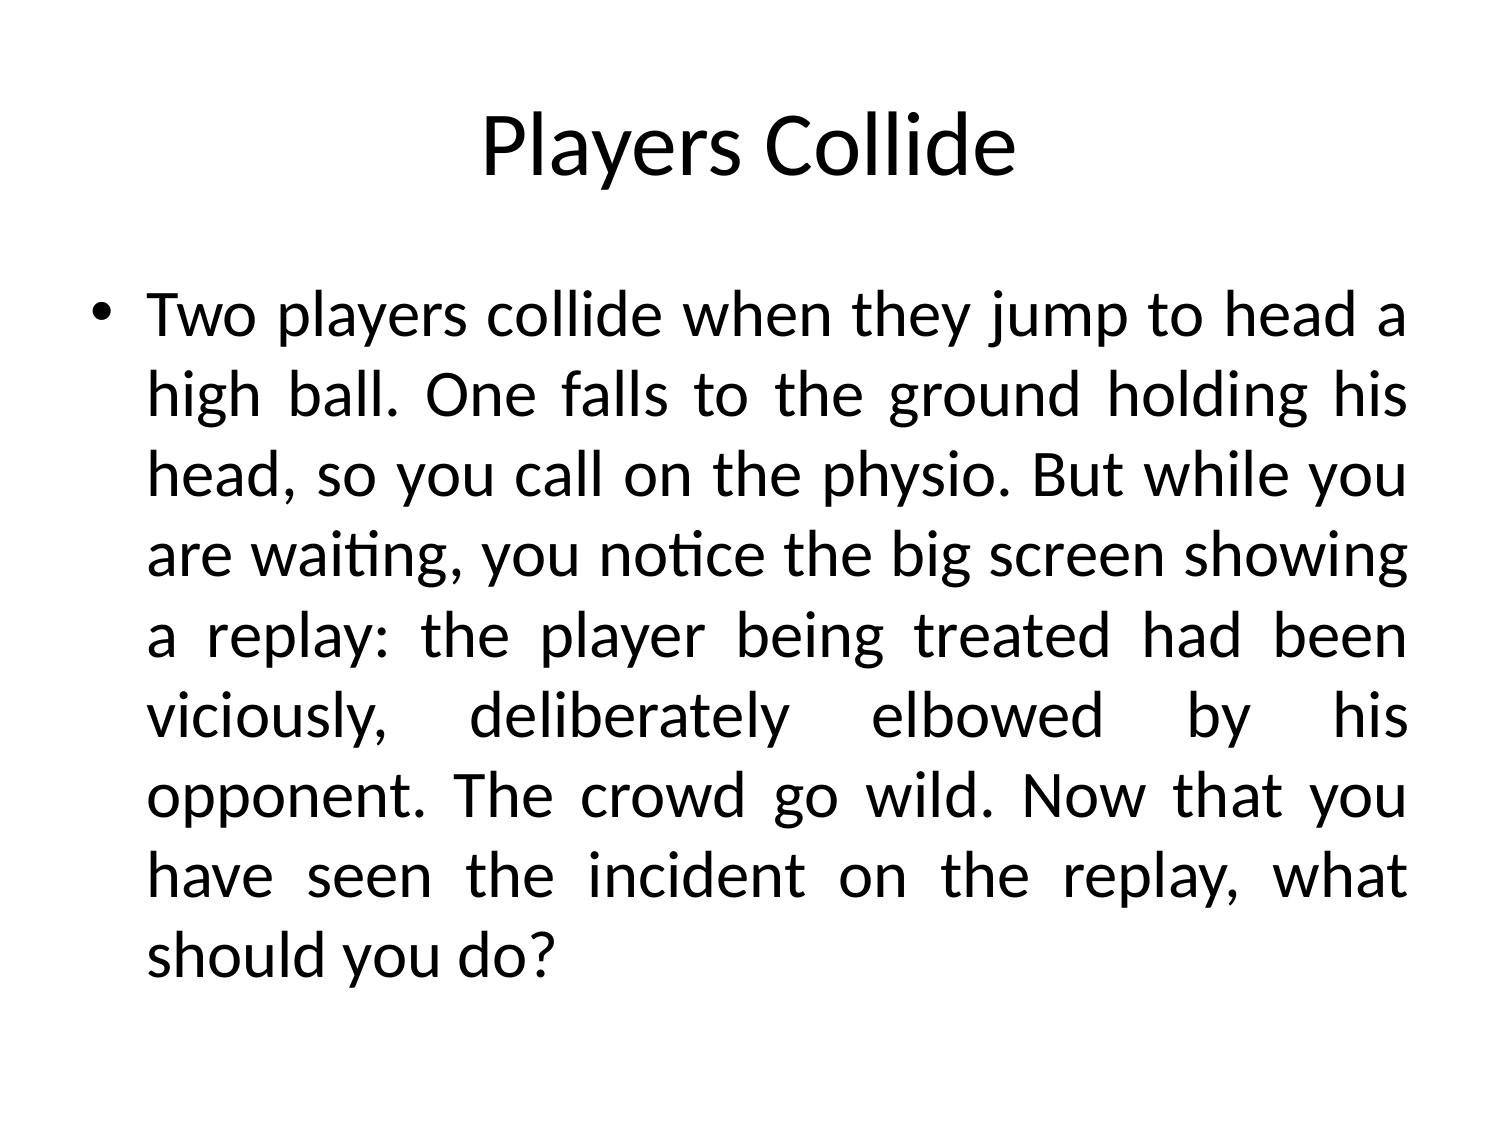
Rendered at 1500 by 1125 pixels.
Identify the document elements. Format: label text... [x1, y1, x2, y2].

title Players Collide [75, 45, 1425, 233]
list Two players collide when they jump to head a high ball. One falls to the ground holding his head, so you call on the physio. But while you are waiting, you notice the big screen showing a replay: the player being treated had been viciously, deliberately elbowed by his opponent. The crowd go wild. Now that you have seen the incident on the replay, what should you do? [75, 262, 1425, 1005]
